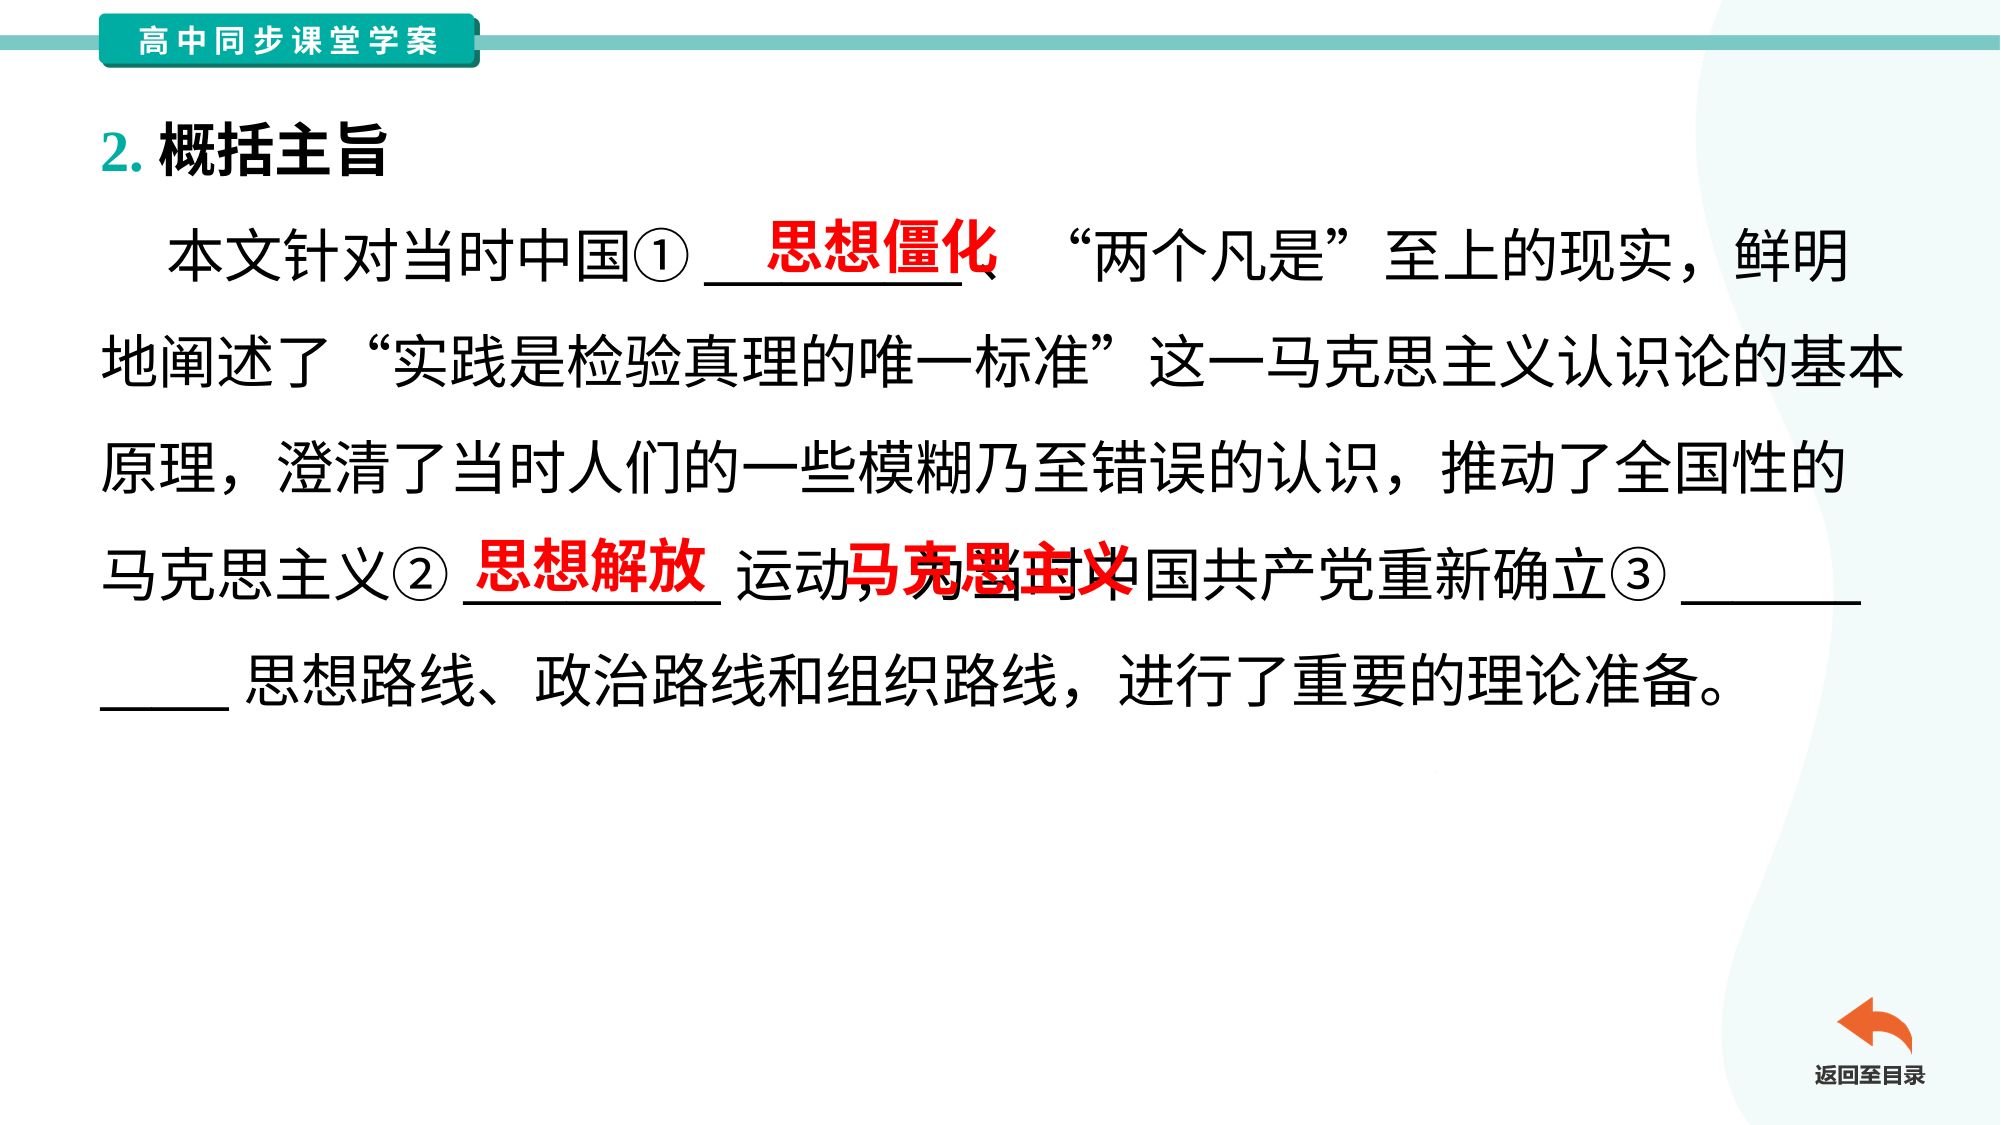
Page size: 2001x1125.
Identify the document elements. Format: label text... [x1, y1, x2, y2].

text_box 马克思主义 [100, 496, 1899, 707]
text_box 思想僵化 [743, 178, 1021, 281]
picture [0, 0, 2000, 1125]
text_box 2.概括主旨 本文针对当时中国①__________、“两个凡是”至上的现实，鲜明 地阐述了“实践是检验真理的唯一标准”这一马克思主义认识论的基本 原理，澄清了当时人们的一些模糊乃至错误的认识，推动了全国性的 马克思主义②__________运动，为当时中国共产党重新确立③_______ _____思想路线、政治路线和组织路线，进行了重要的理论准备。 [100, 76, 1899, 496]
text_box 2.概括主旨 本文针对当时中国①__________、“两个凡是”至上的现实，鲜明 地阐述了“实践是检验真理的唯一标准”这一马克思主义认识论的基本 原理，澄清了当时人们的一些模糊乃至错误的认识，推动了全国性的 马克思主义②__________运动，为当时中国共产党重新确立③_______ _____思想路线、政治路线和组织路线，进行了重要的理论准备。 [100, 707, 1899, 715]
